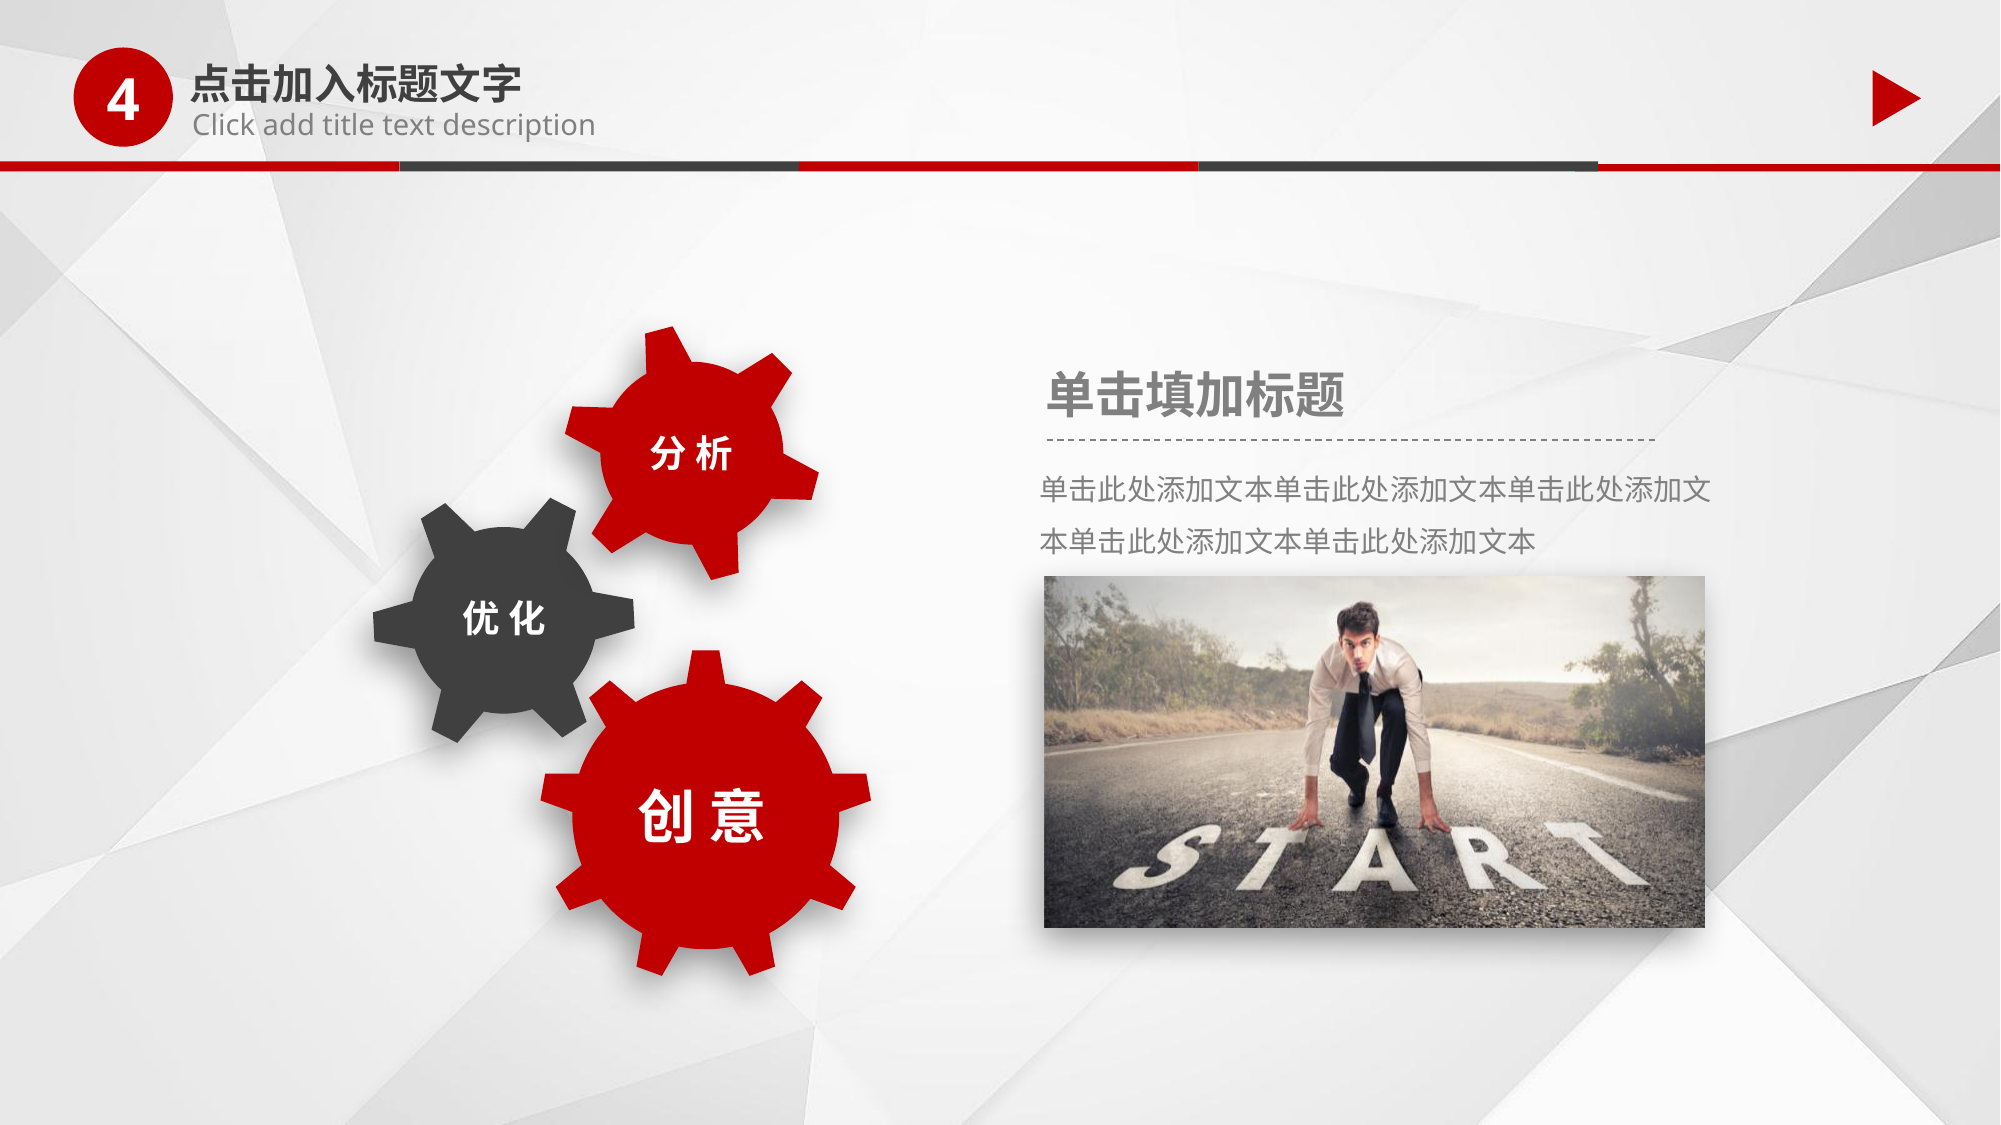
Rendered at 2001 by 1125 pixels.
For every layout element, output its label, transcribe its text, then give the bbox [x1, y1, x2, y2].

text_box 单击填加标题 [1036, 359, 1603, 429]
text_box [371, 600, 595, 745]
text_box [0, 161, 2000, 172]
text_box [73, 47, 681, 150]
text_box [414, 496, 594, 590]
text_box [563, 325, 821, 582]
text_box [539, 649, 873, 978]
text_box [598, 591, 636, 640]
text_box 创 意 [608, 775, 796, 856]
text_box 分 析 [612, 425, 769, 480]
text_box [1871, 68, 1924, 129]
text_box 单击此处添加文本单击此处添加文本单击此处添加文本单击此处添加文本单击此处添加文本 [1029, 448, 1734, 563]
picture [0, 0, 2001, 1125]
text_box 优 化 [410, 590, 598, 645]
